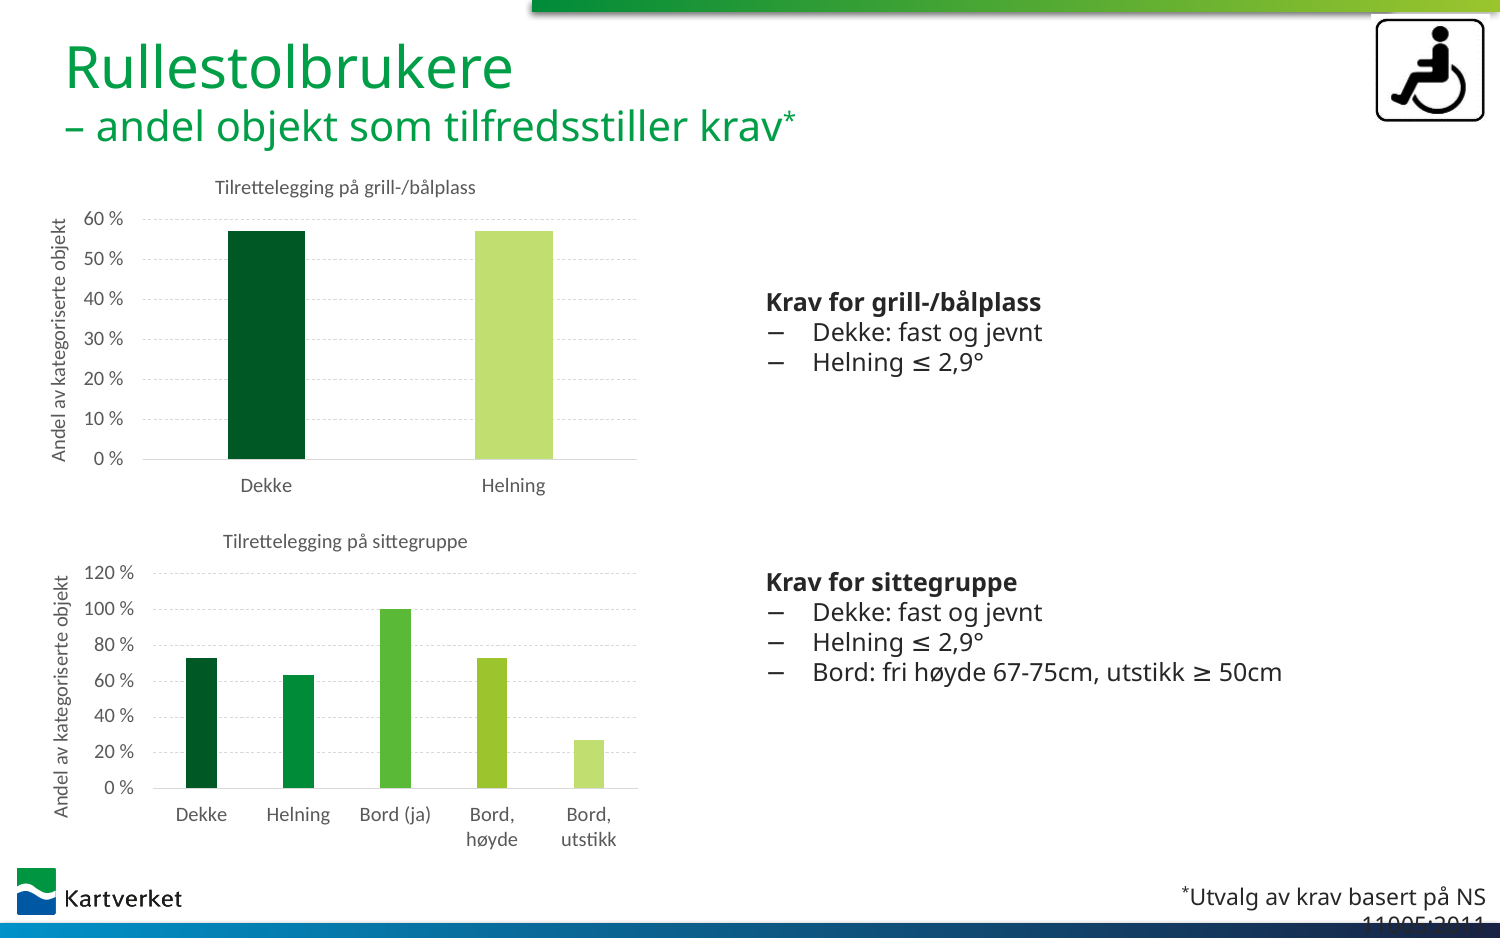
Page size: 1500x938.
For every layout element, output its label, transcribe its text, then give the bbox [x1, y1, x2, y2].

text_box Rullestolbrukere – andel objekt som tilfredsstiller krav* [49, 14, 1431, 158]
picture [41, 520, 650, 859]
text_box Krav for sittegruppe Dekke: fast og jevnt Helning ≤ 2,9° Bord: fri høyde 67-75cm, utstikk ≥ 50cm [750, 559, 1500, 694]
text_box *Utvalg av krav basert på NS 11005:2011 [1068, 873, 1500, 938]
text_box Krav for grill-/bålplass Dekke: fast og jevnt Helning ≤ 2,9° [750, 279, 1452, 384]
picture [41, 166, 650, 505]
picture [1371, 13, 1491, 127]
